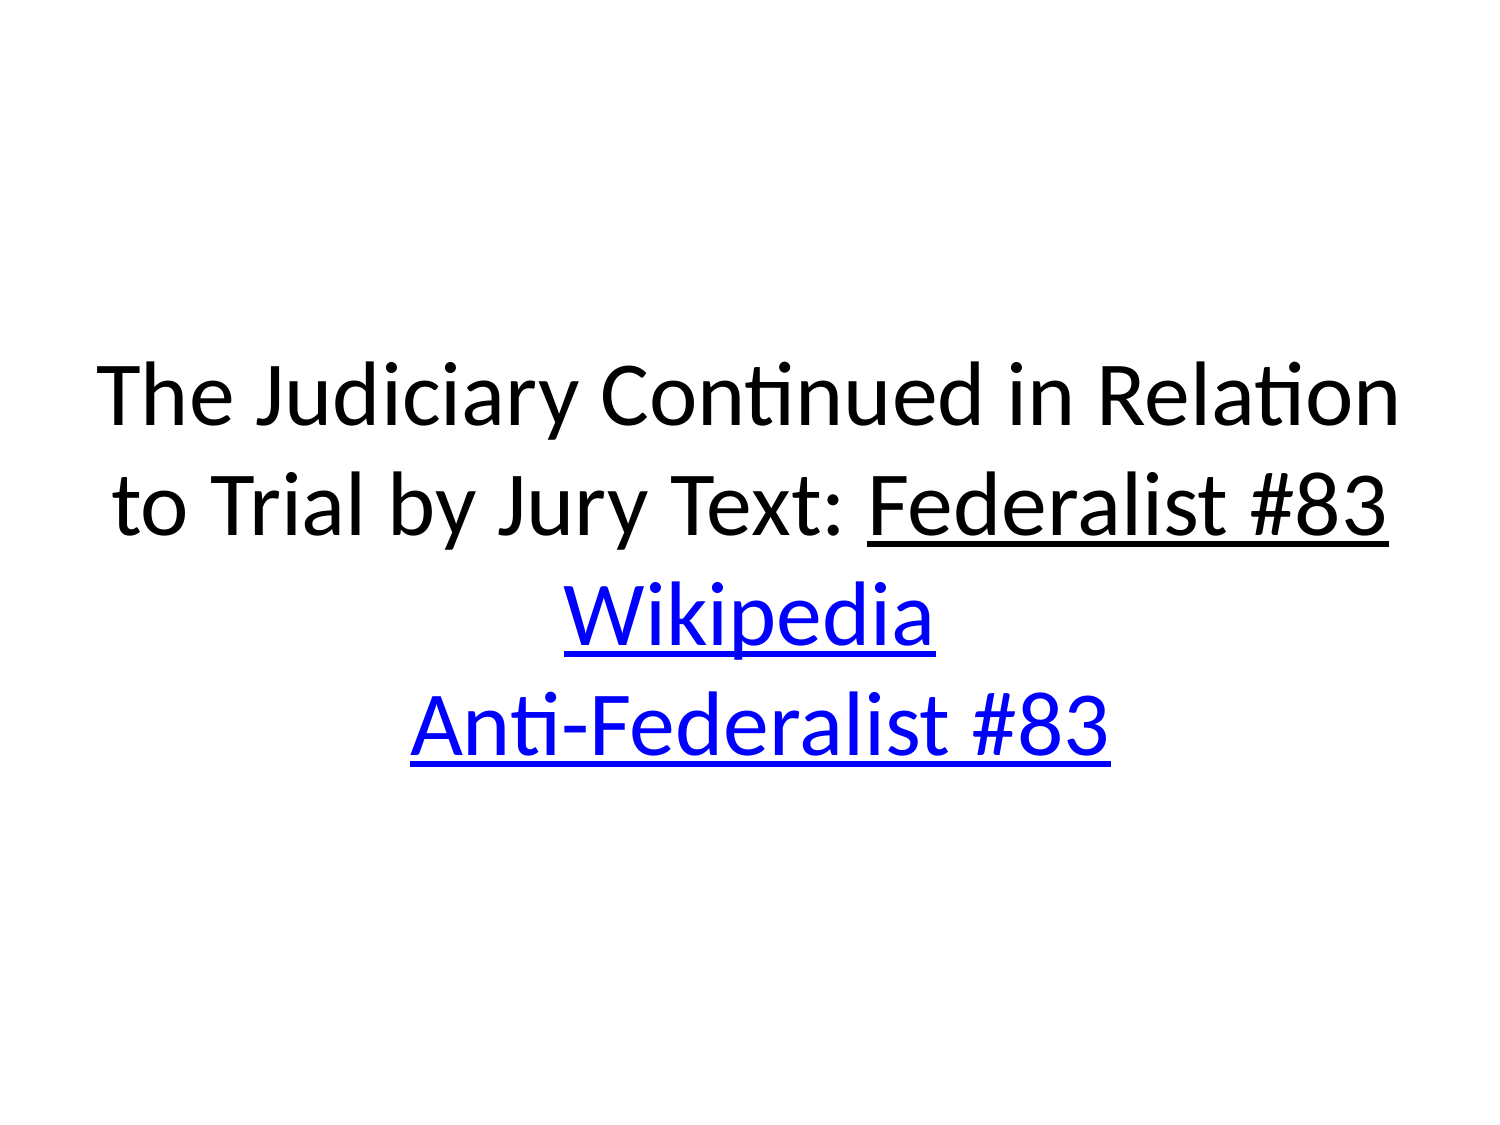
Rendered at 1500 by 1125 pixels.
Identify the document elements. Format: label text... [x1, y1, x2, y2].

title The Judiciary Continued in Relation to Trial by Jury Text: Federalist #83 Wikipedia Anti-Federalist #83 [74, 44, 1426, 1063]
